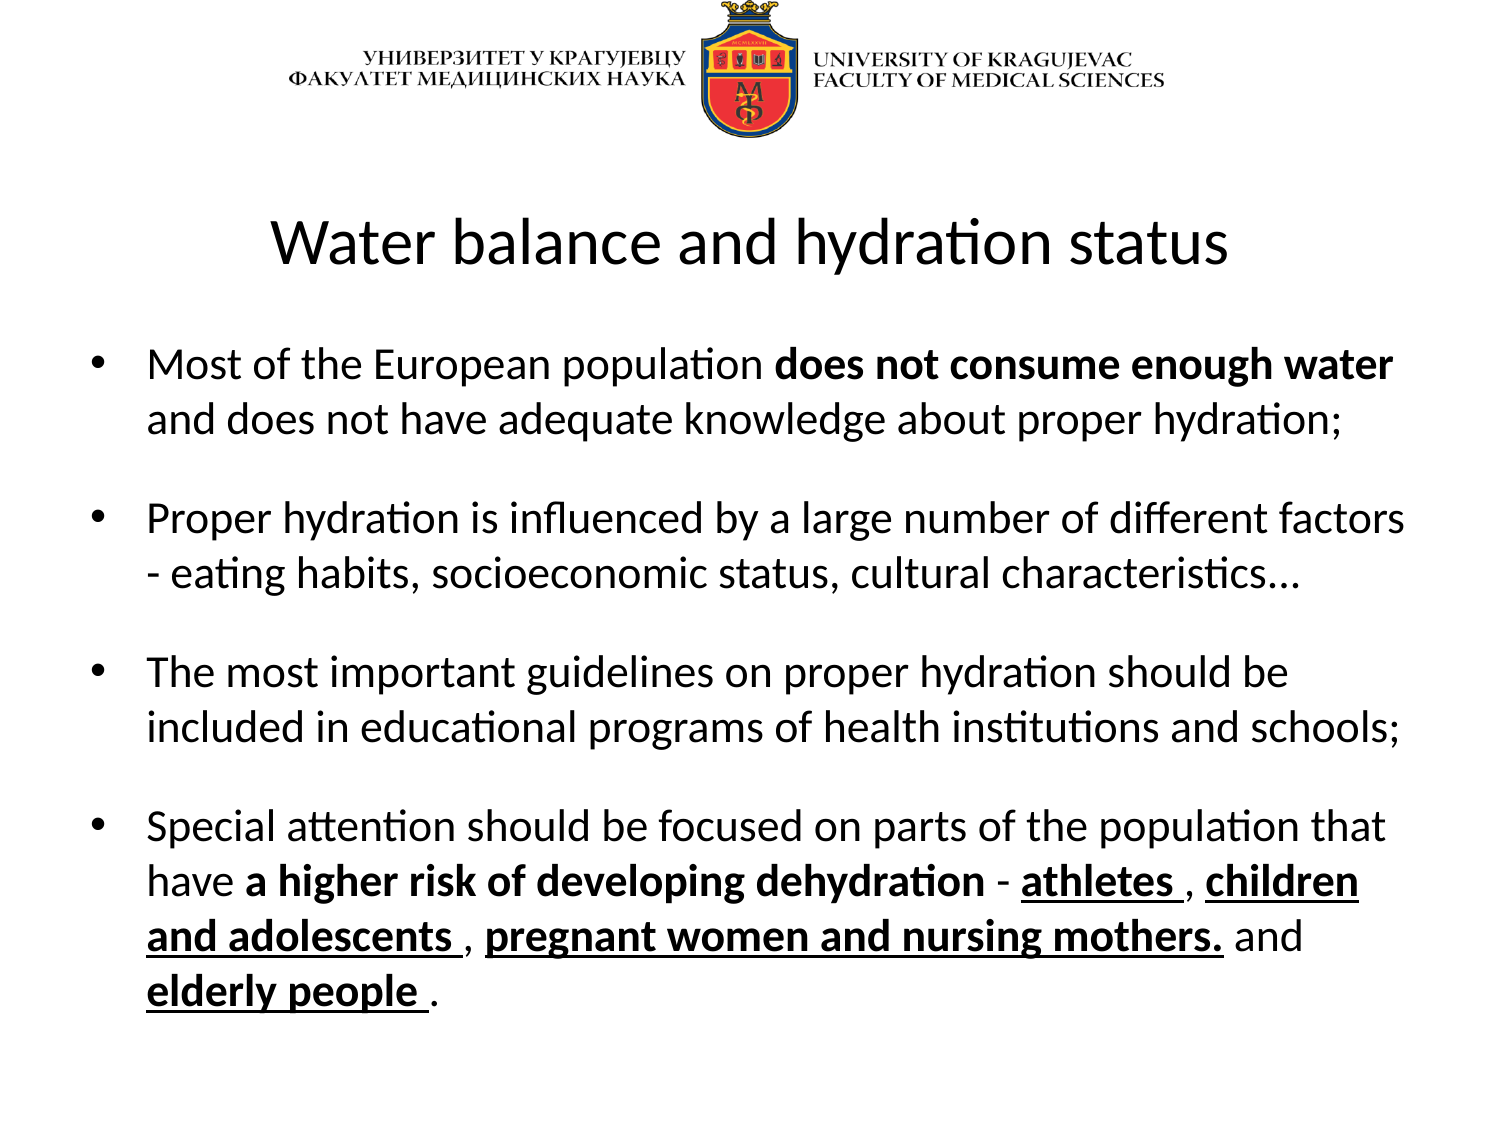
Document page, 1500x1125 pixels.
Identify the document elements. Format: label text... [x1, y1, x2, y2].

title Water balance and hydration status [74, 162, 1426, 315]
picture [289, 0, 1164, 138]
list Most of the European population does not consume enough water and does not have adequate knowledge about proper hydration; Proper hydration is influenced by a large number of different factors - eating habits, socioeconomic status, cultural characteristics... The most important guidelines on proper hydration should be included in educational programs of health institutions and schools; Special attention should be focused on parts of the population that have a higher risk of developing dehydration - athletes , children and adolescents , pregnant women and nursing mothers. and elderly people . [74, 326, 1426, 1107]
